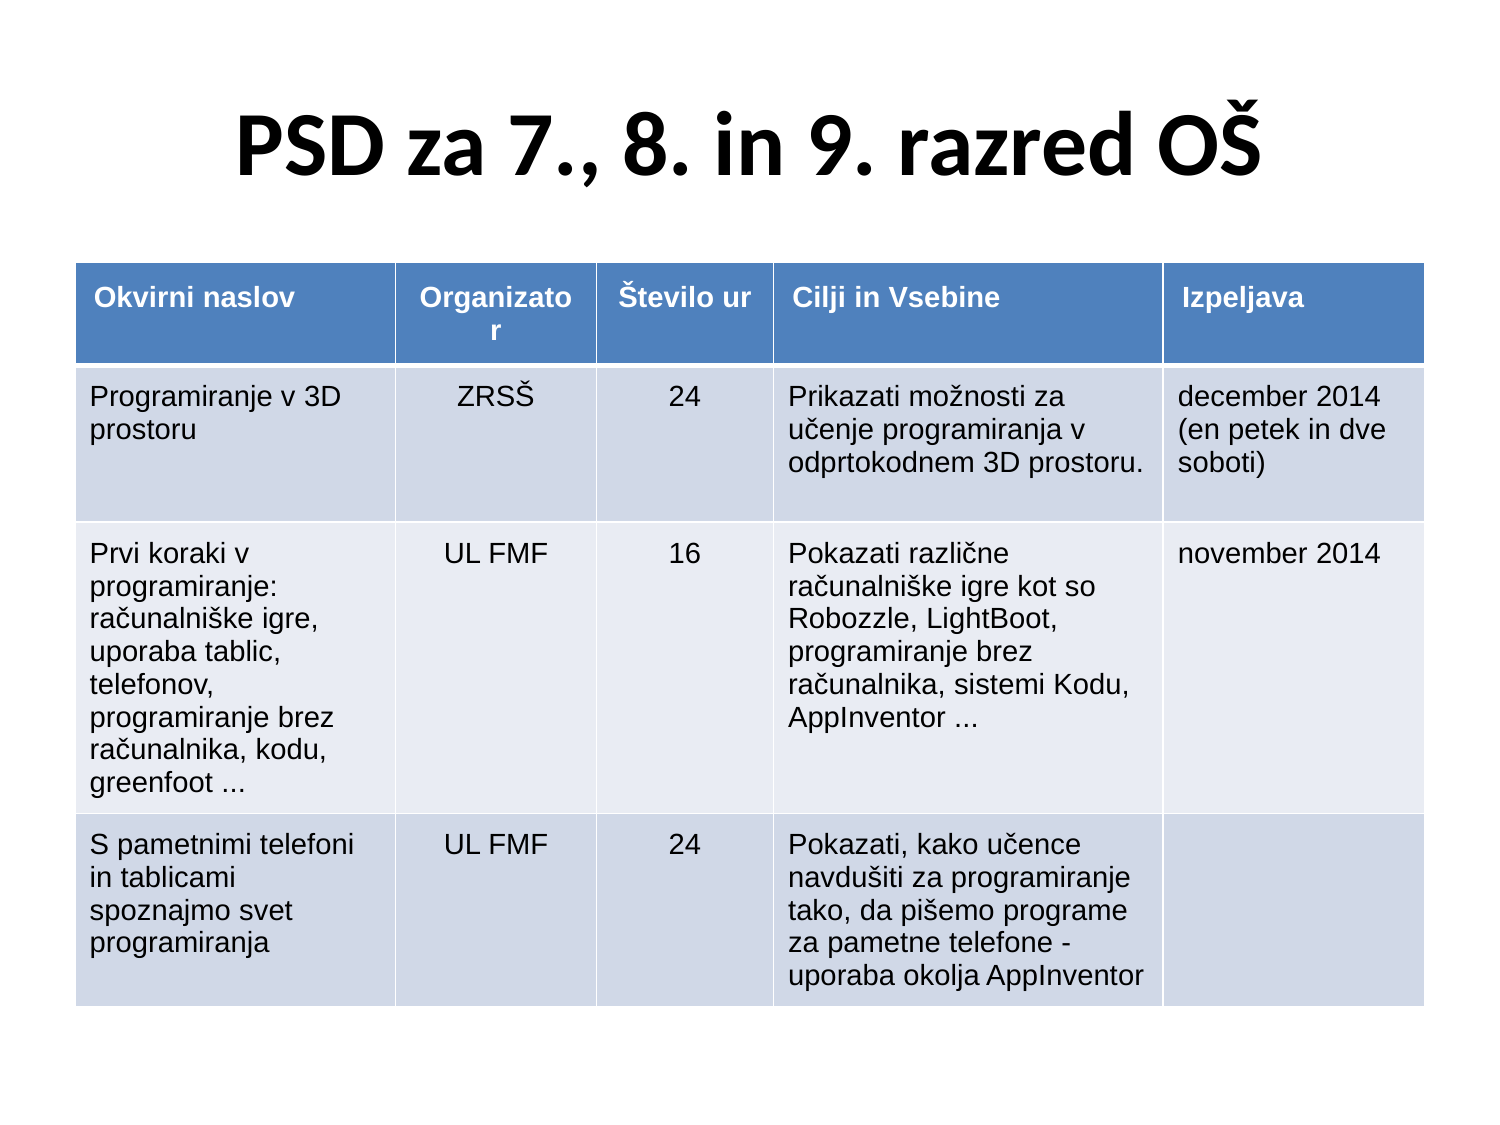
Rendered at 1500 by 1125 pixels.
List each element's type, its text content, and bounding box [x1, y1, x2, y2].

table_header Izpeljava [1164, 263, 1424, 363]
table_cell UL FMF [396, 814, 596, 1006]
table_cell 16 [597, 523, 773, 813]
table_cell Programiranje v 3D prostoru [76, 368, 395, 521]
table_header Okvirni naslov [76, 263, 395, 363]
table_header Število ur [597, 263, 773, 363]
table_cell november 2014 [1164, 523, 1424, 813]
table_cell UL FMF [396, 523, 596, 813]
table_cell Prvi koraki v programiranje: računalniške igre, uporaba tablic, telefonov, programiranje brez računalnika, kodu, greenfoot ... [76, 523, 395, 813]
table_header Organizator [396, 263, 596, 363]
table_cell 24 [597, 368, 773, 521]
table_cell Pokazati, kako učence navdušiti za programiranje tako, da pišemo programe za pametne telefone - uporaba okolja AppInventor [774, 814, 1162, 1006]
table_cell december 2014 (en petek in dve soboti) [1164, 368, 1424, 521]
table_cell S pametnimi telefoni in tablicami spoznajmo svet programiranja [76, 814, 395, 1006]
table_cell ZRSŠ [396, 368, 596, 521]
table_cell Prikazati možnosti za učenje programiranja v odprtokodnem 3D prostoru. [774, 368, 1162, 521]
title PSD za 7., 8. in 9. razred OŠ [75, 45, 1425, 233]
table_header Cilji in Vsebine [774, 263, 1162, 363]
table_cell [1164, 814, 1424, 1006]
table_cell 24 [597, 814, 773, 1006]
table_cell Pokazati različne računalniške igre kot so Robozzle, LightBoot, programiranje brez računalnika, sistemi Kodu, AppInventor ... [774, 523, 1162, 813]
